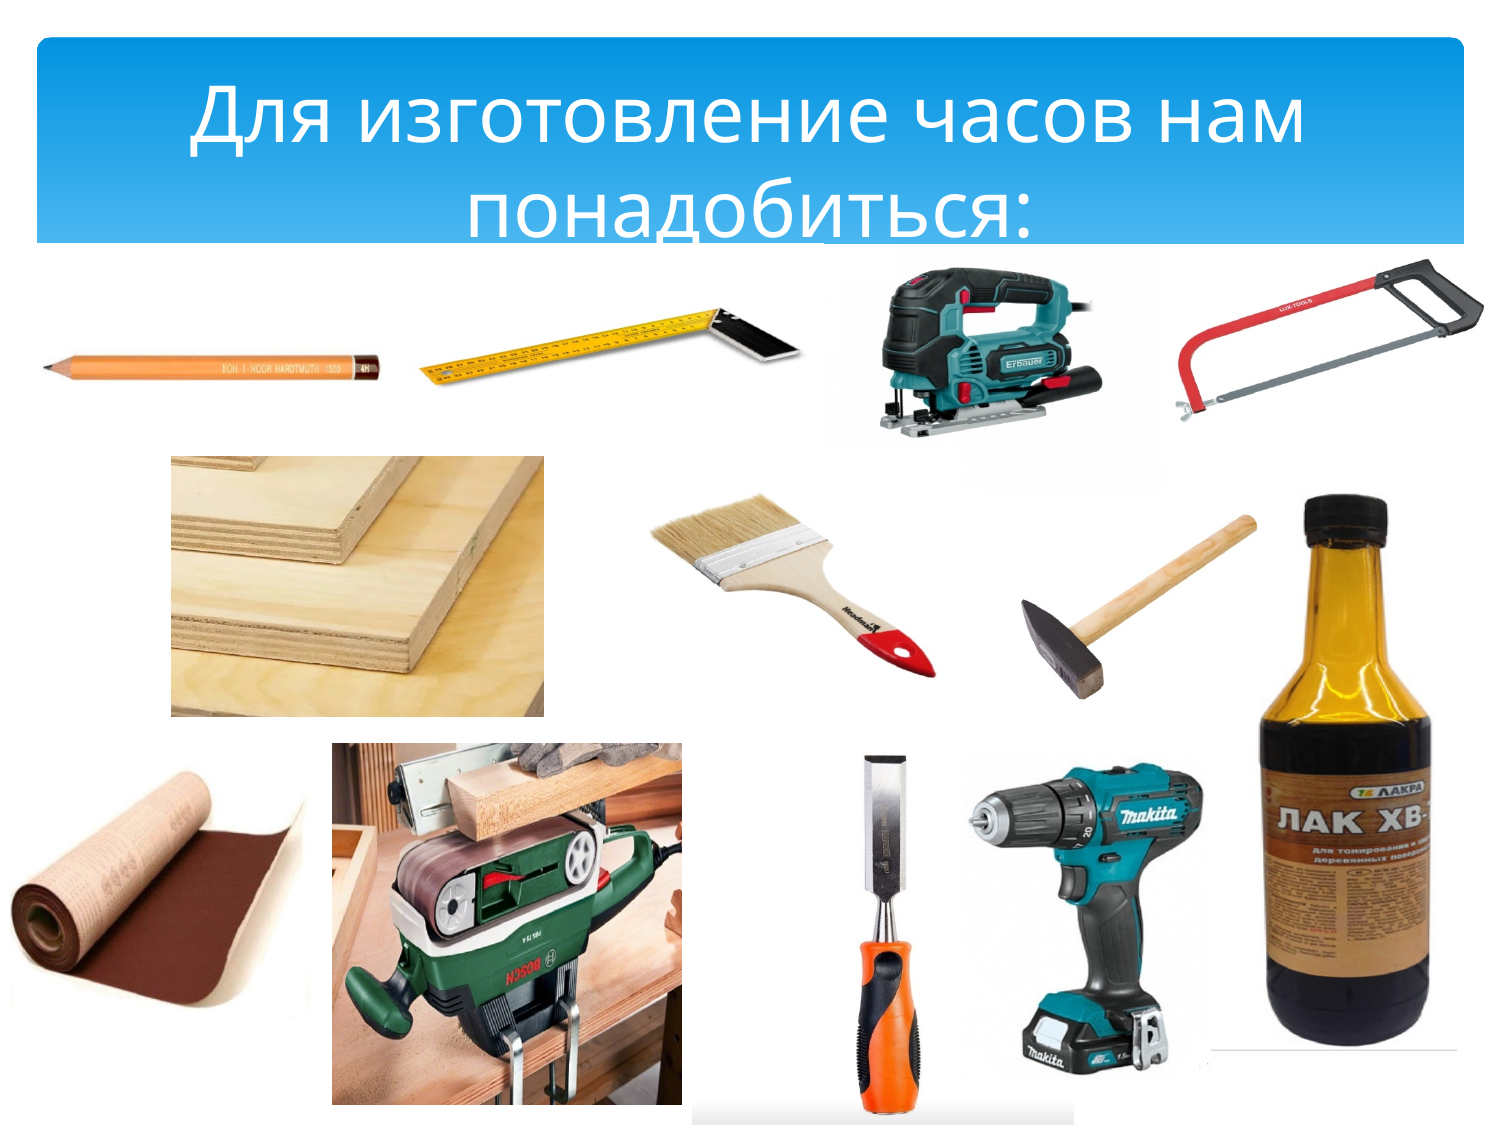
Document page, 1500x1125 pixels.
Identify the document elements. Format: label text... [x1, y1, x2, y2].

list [826, 244, 1165, 492]
picture [332, 743, 682, 1105]
picture [692, 244, 1490, 1125]
title Для изготовление часов нам понадобиться: [75, 55, 1425, 242]
picture [29, 243, 963, 731]
picture [10, 756, 311, 1056]
